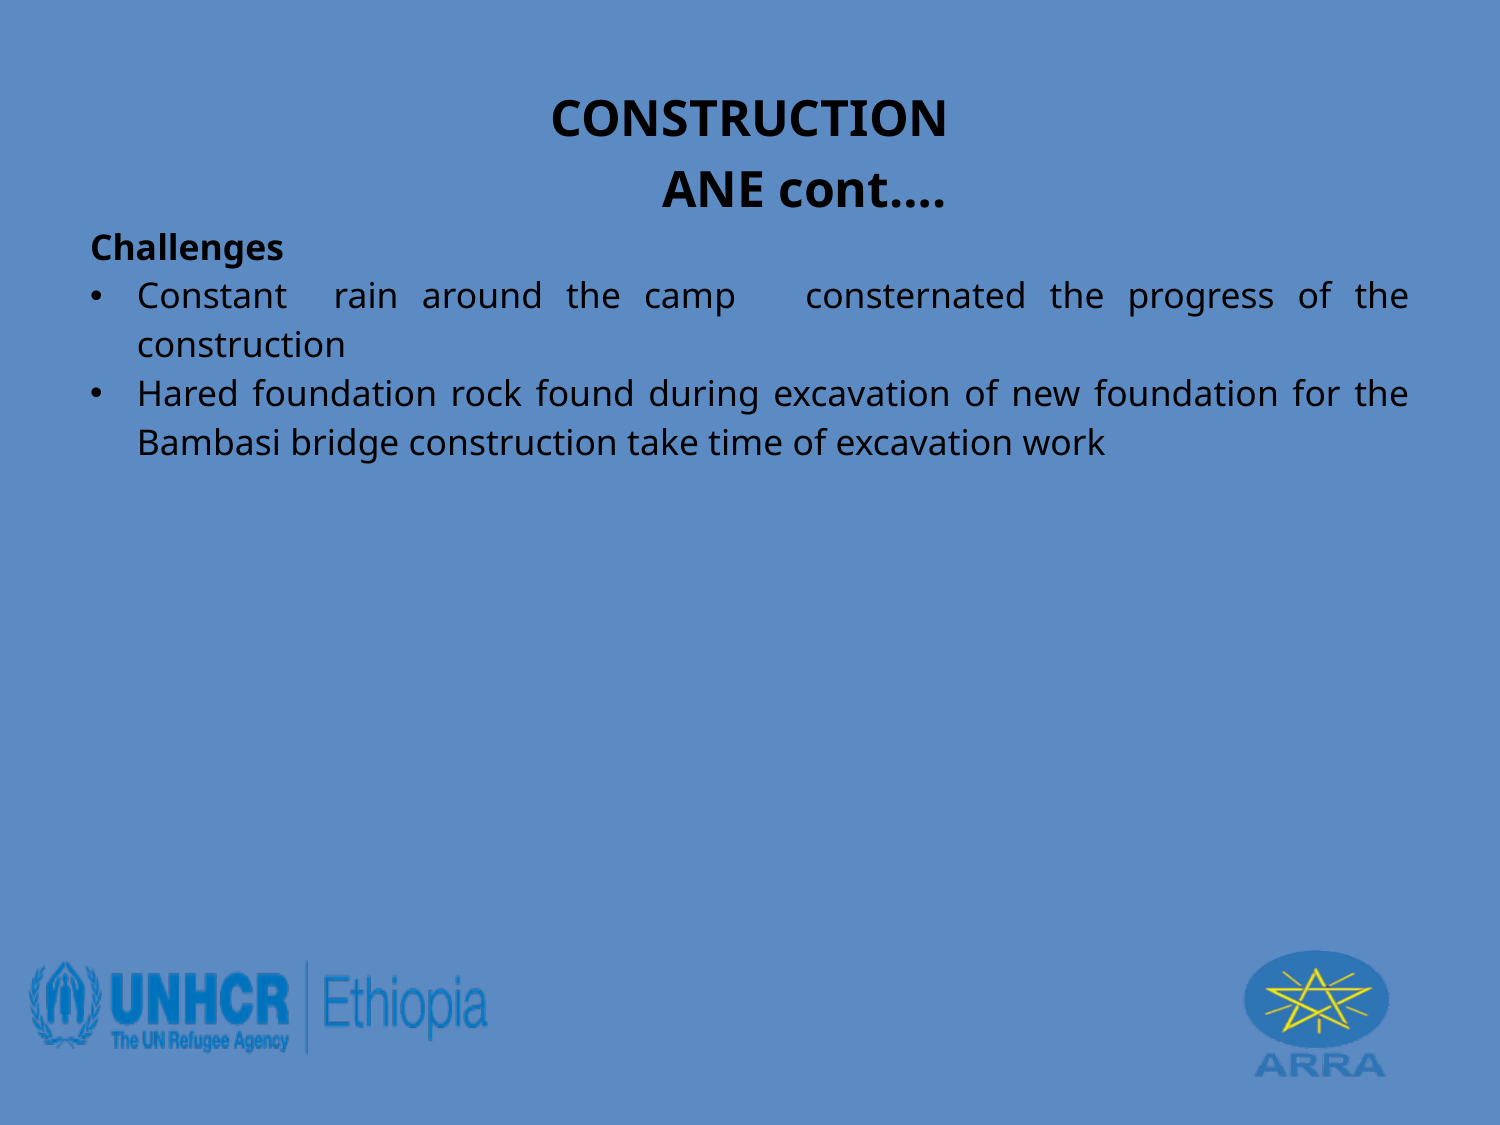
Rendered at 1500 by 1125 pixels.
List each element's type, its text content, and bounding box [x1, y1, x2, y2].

picture [0, 912, 488, 1104]
title CONSTRUCTION [75, 45, 1425, 149]
picture [1224, 949, 1413, 1104]
list ANE cont…. Challenges Constant rain around the camp consternated the progress of the construction Hared foundation rock found during excavation of new foundation for the Bambasi bridge construction take time of excavation work [75, 149, 1425, 1005]
